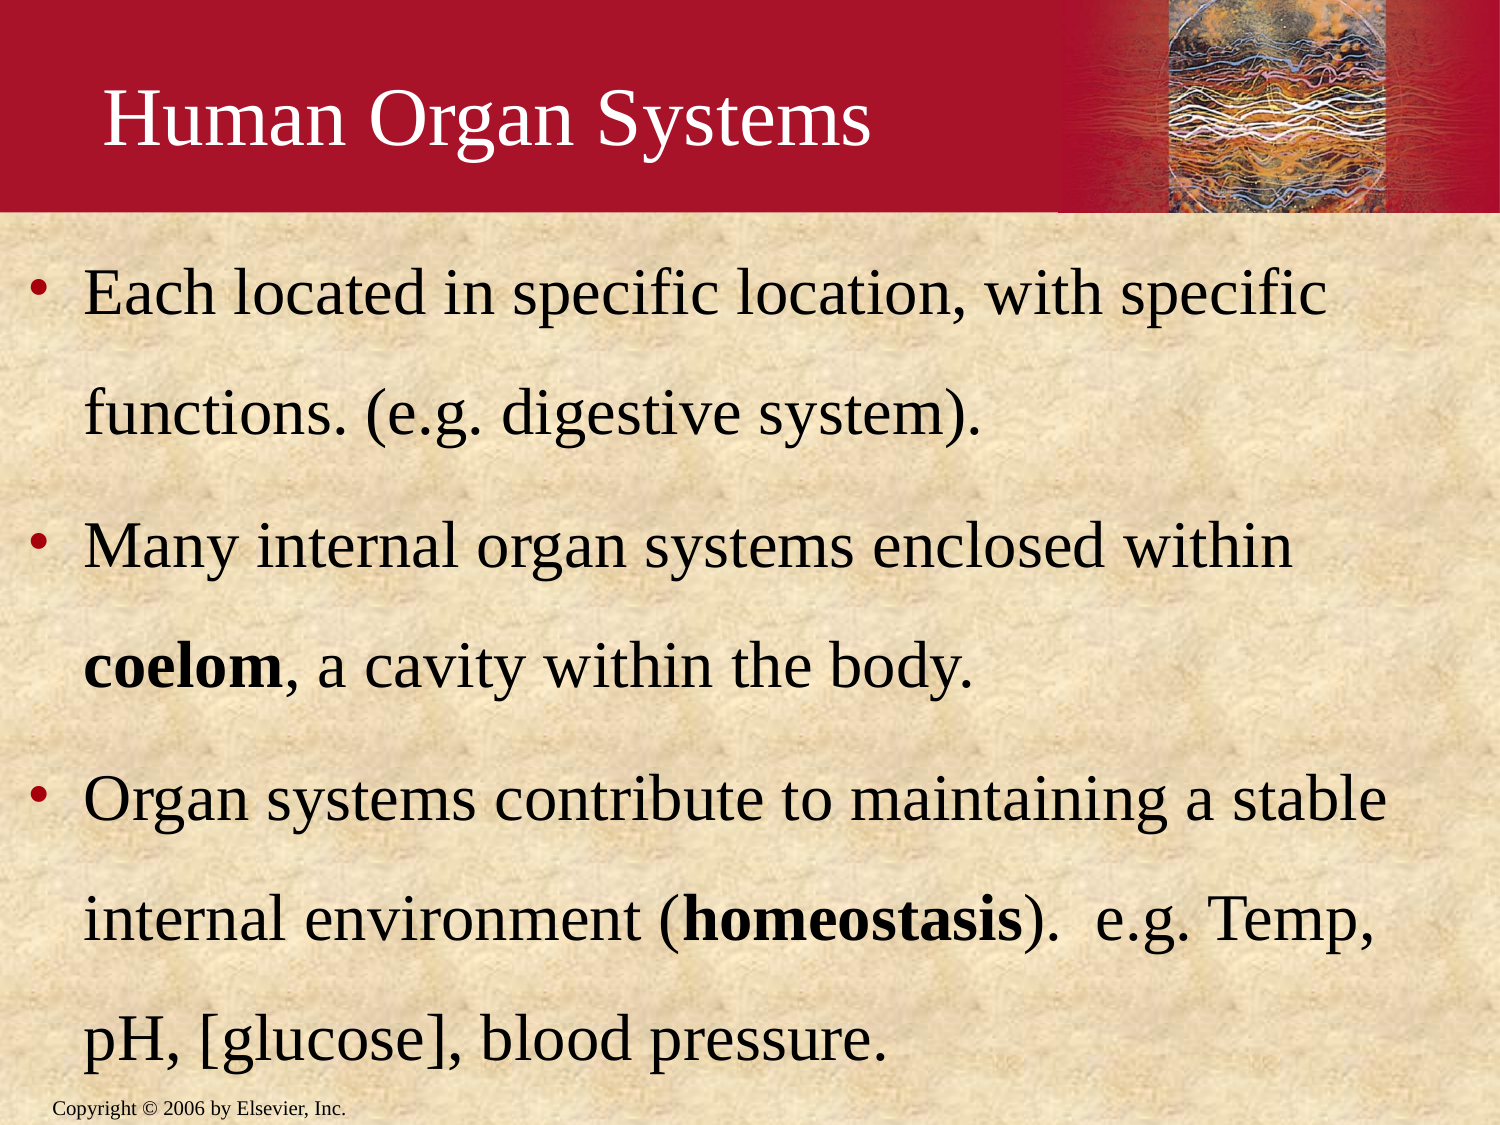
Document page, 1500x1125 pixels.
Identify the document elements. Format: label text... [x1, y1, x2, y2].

list Each located in specific location, with specific functions. (e.g. digestive system). Many internal organ systems enclosed within coelom, a cavity within the body. Organ systems contribute to maintaining a stable internal environment (homeostasis). e.g. Temp, pH, [glucose], blood pressure. [12, 199, 1451, 813]
picture [0, 0, 1500, 1125]
title Human Organ Systems [87, 112, 1363, 199]
